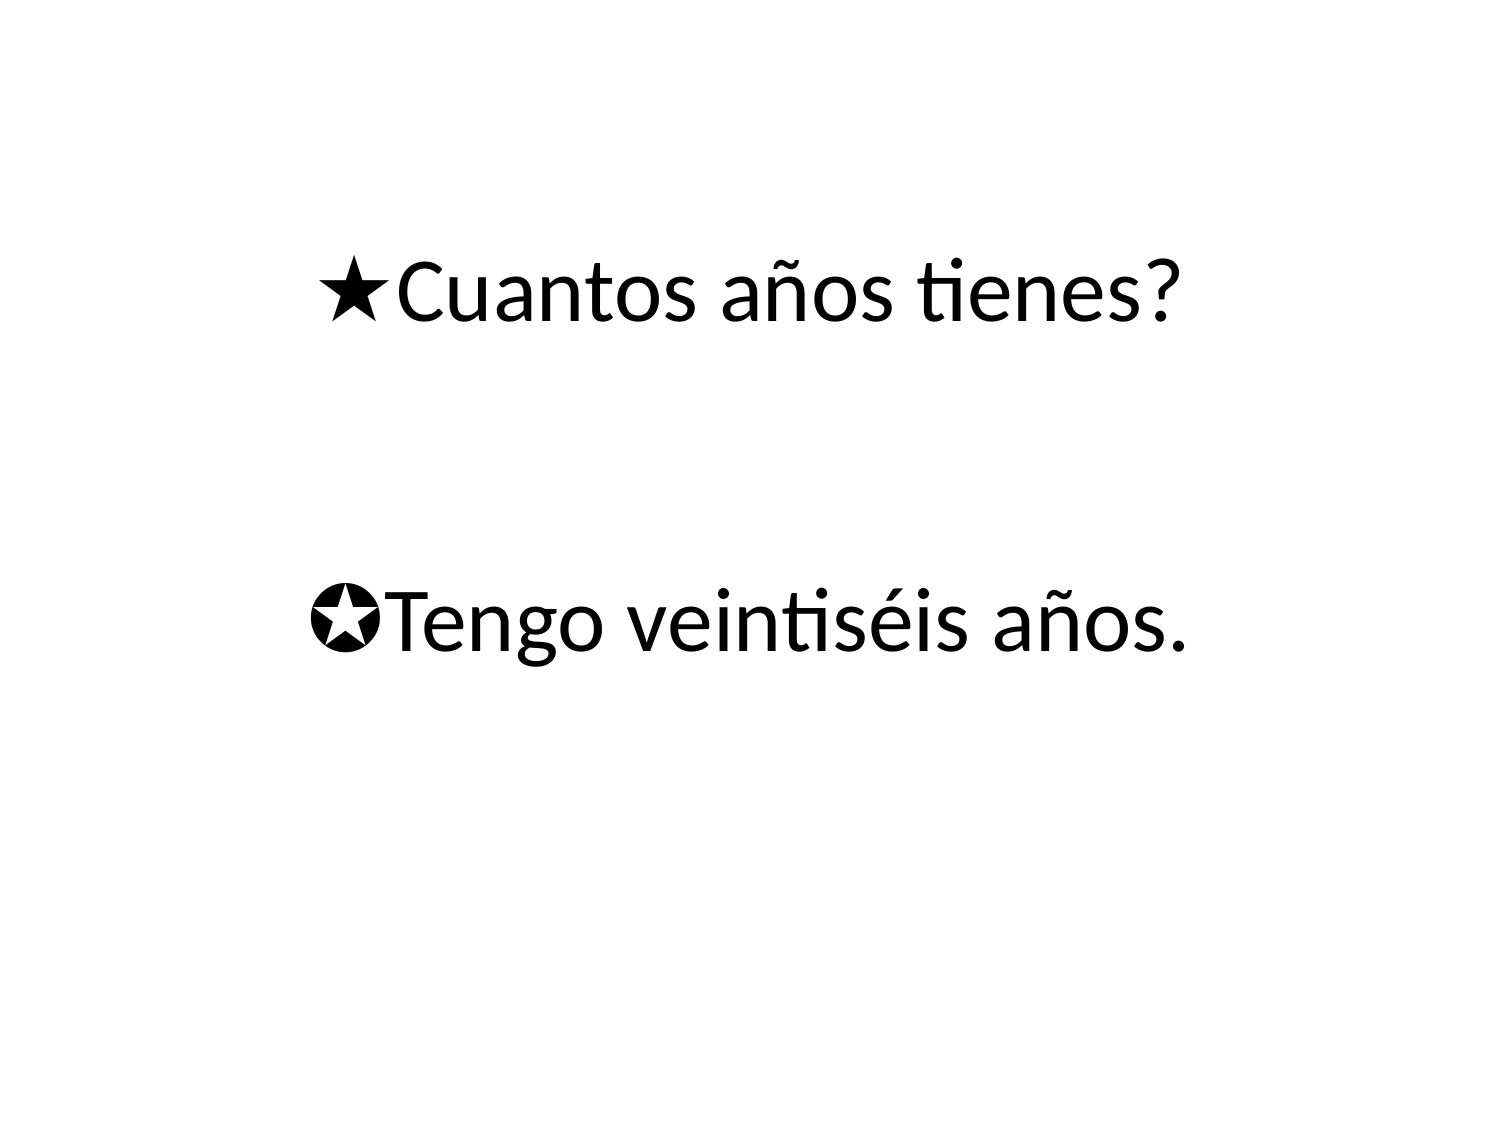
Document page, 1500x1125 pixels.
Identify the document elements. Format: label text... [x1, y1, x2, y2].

title ★Cuantos años tienes? ✪Tengo veintiséis años. [75, 45, 1425, 966]
